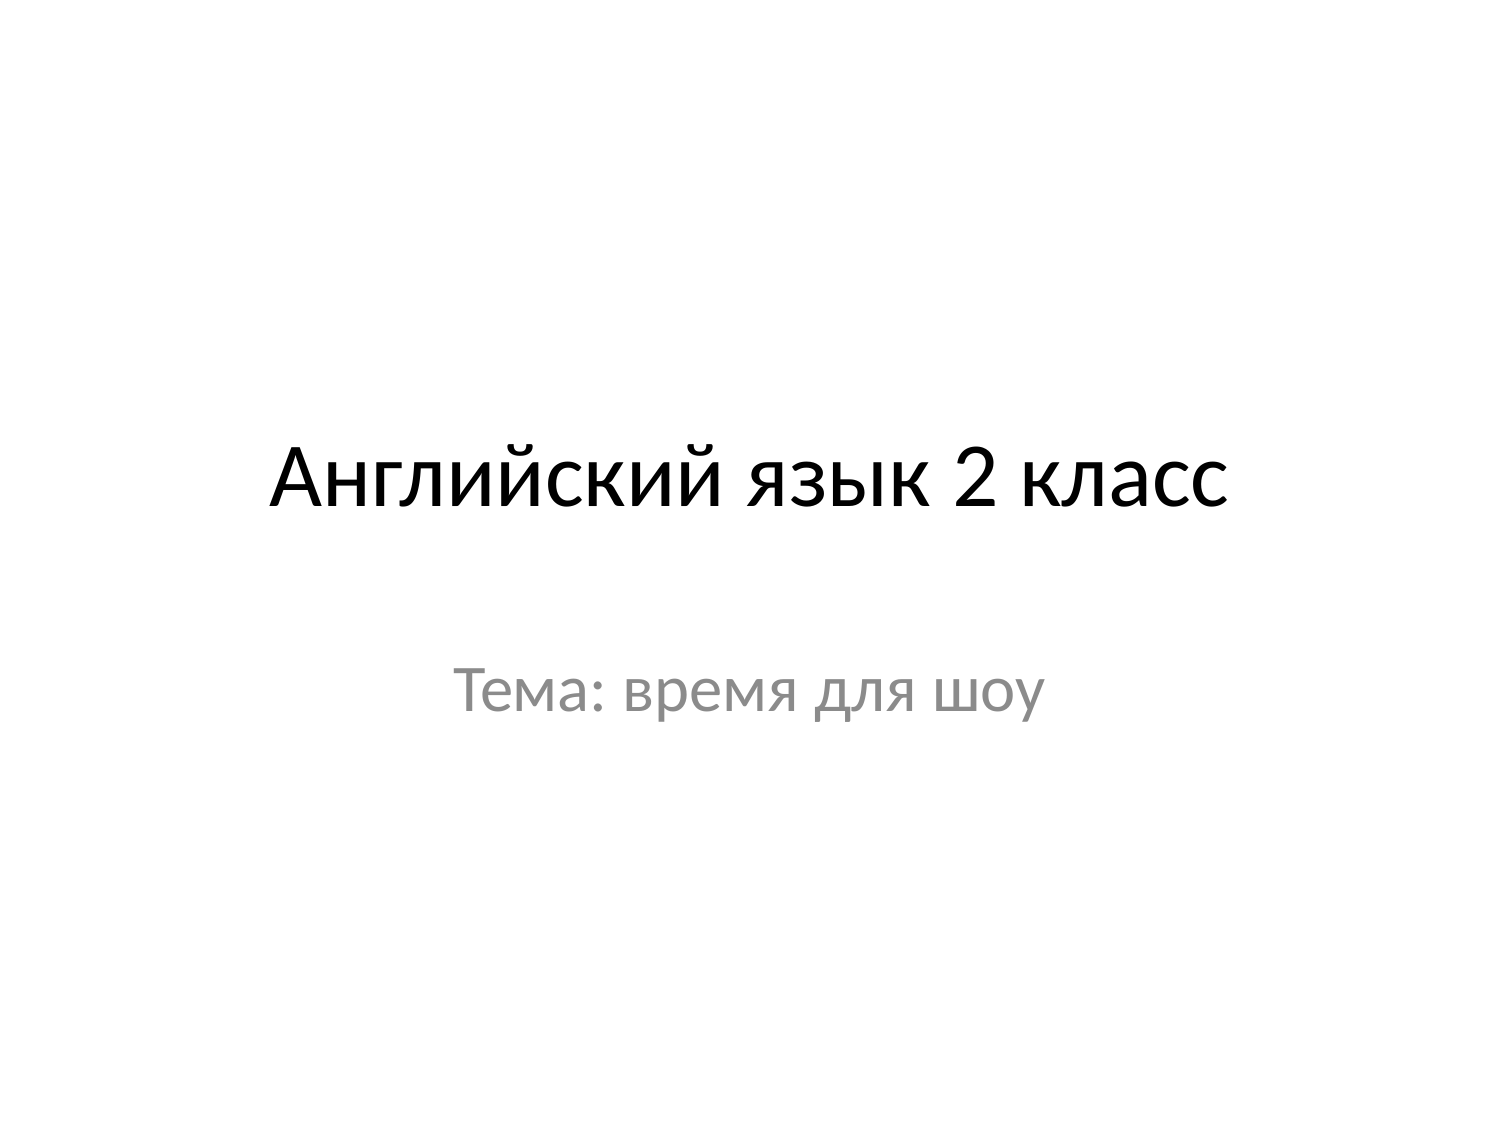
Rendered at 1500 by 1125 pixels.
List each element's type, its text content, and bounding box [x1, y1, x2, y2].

title Английский язык 2 класс [112, 349, 1388, 591]
subtitle Тема: время для шоу [225, 637, 1275, 925]
